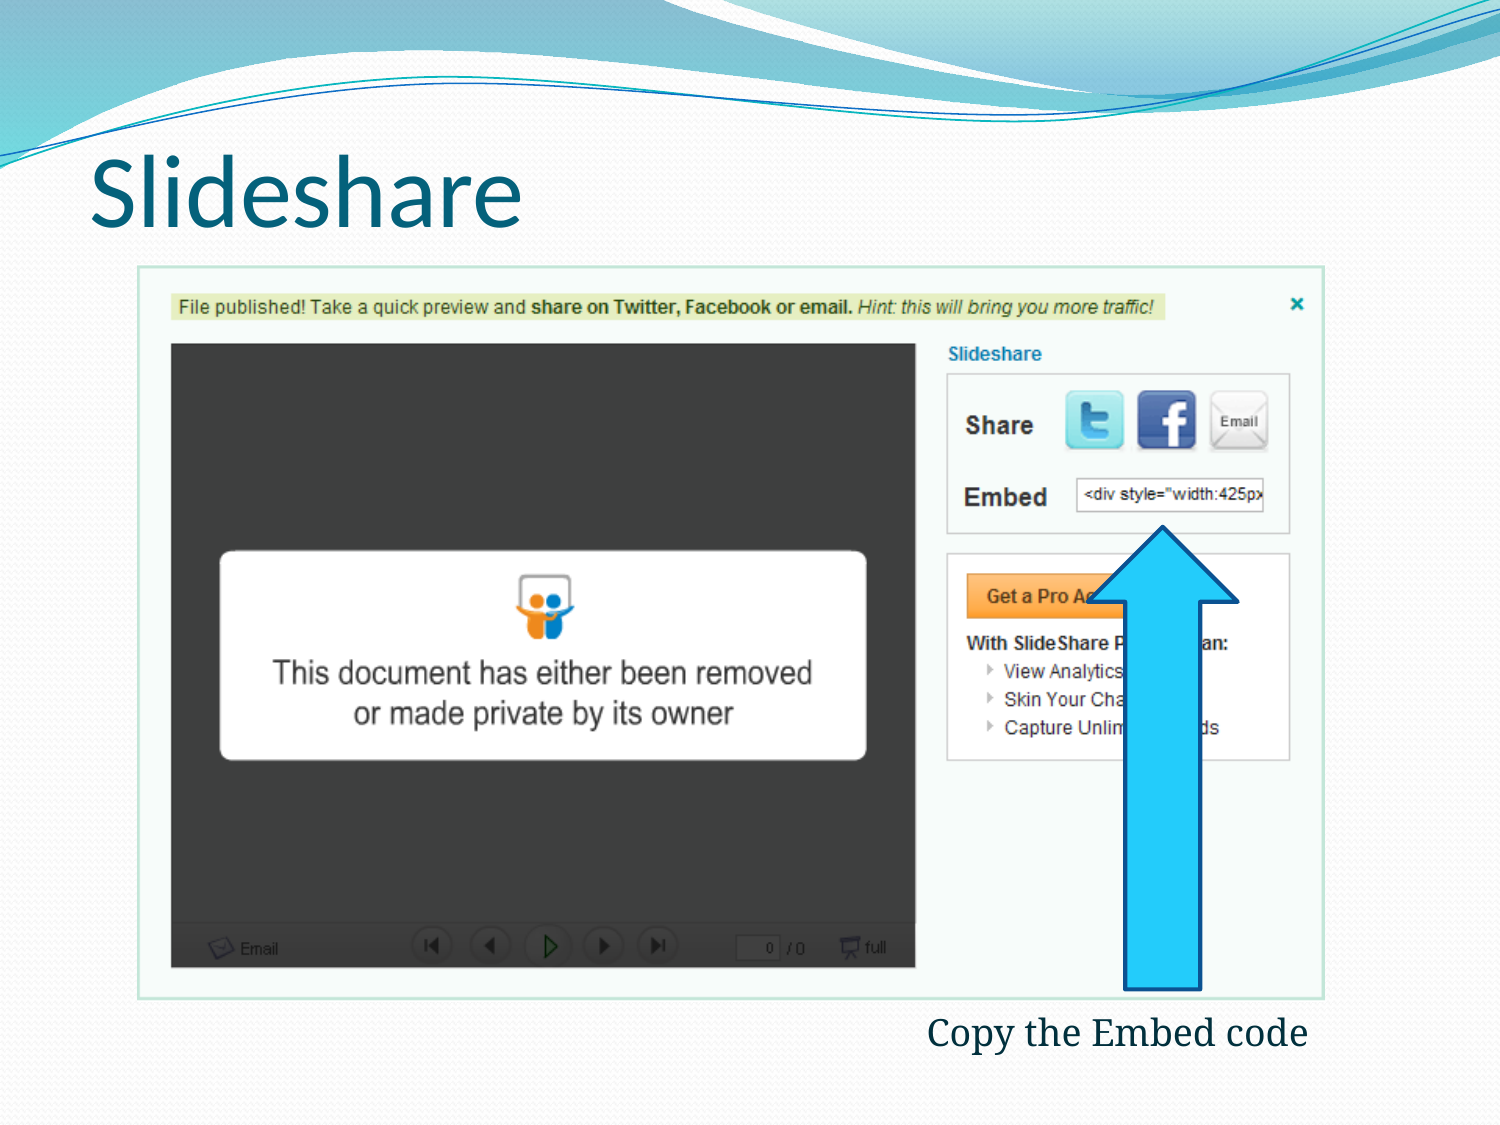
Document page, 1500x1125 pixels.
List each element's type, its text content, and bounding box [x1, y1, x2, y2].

text_box Copy the Embed code [911, 1014, 1324, 1062]
text_box Slideshare [74, 115, 1425, 303]
picture [137, 264, 1326, 1003]
